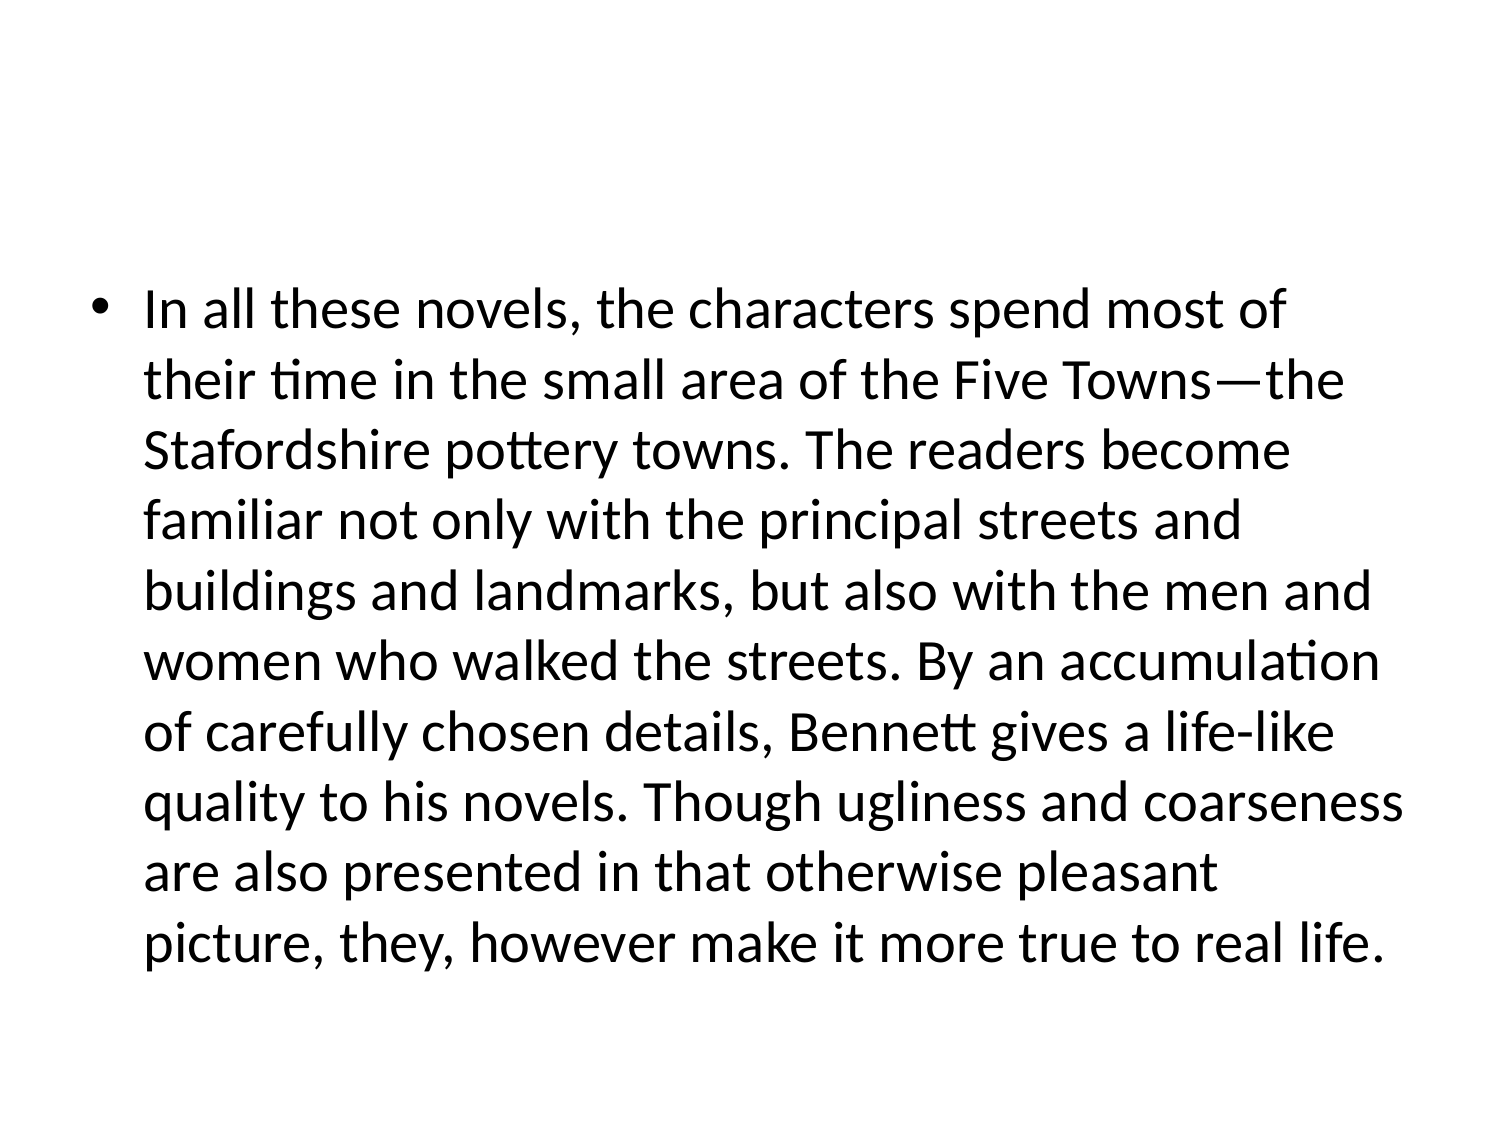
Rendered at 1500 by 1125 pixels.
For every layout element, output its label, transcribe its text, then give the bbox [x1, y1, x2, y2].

list In all these novels, the characters spend most of their time in the small area of the Five Towns—the Stafordshire pottery towns. The readers become familiar not only with the principal streets and buildings and landmarks, but also with the men and women who walked the streets. By an accumulation of carefully chosen details, Bennett gives a life-like quality to his novels. Though ugliness and coarseness are also presented in that otherwise pleasant picture, they, however make it more true to real life. [75, 262, 1425, 1005]
